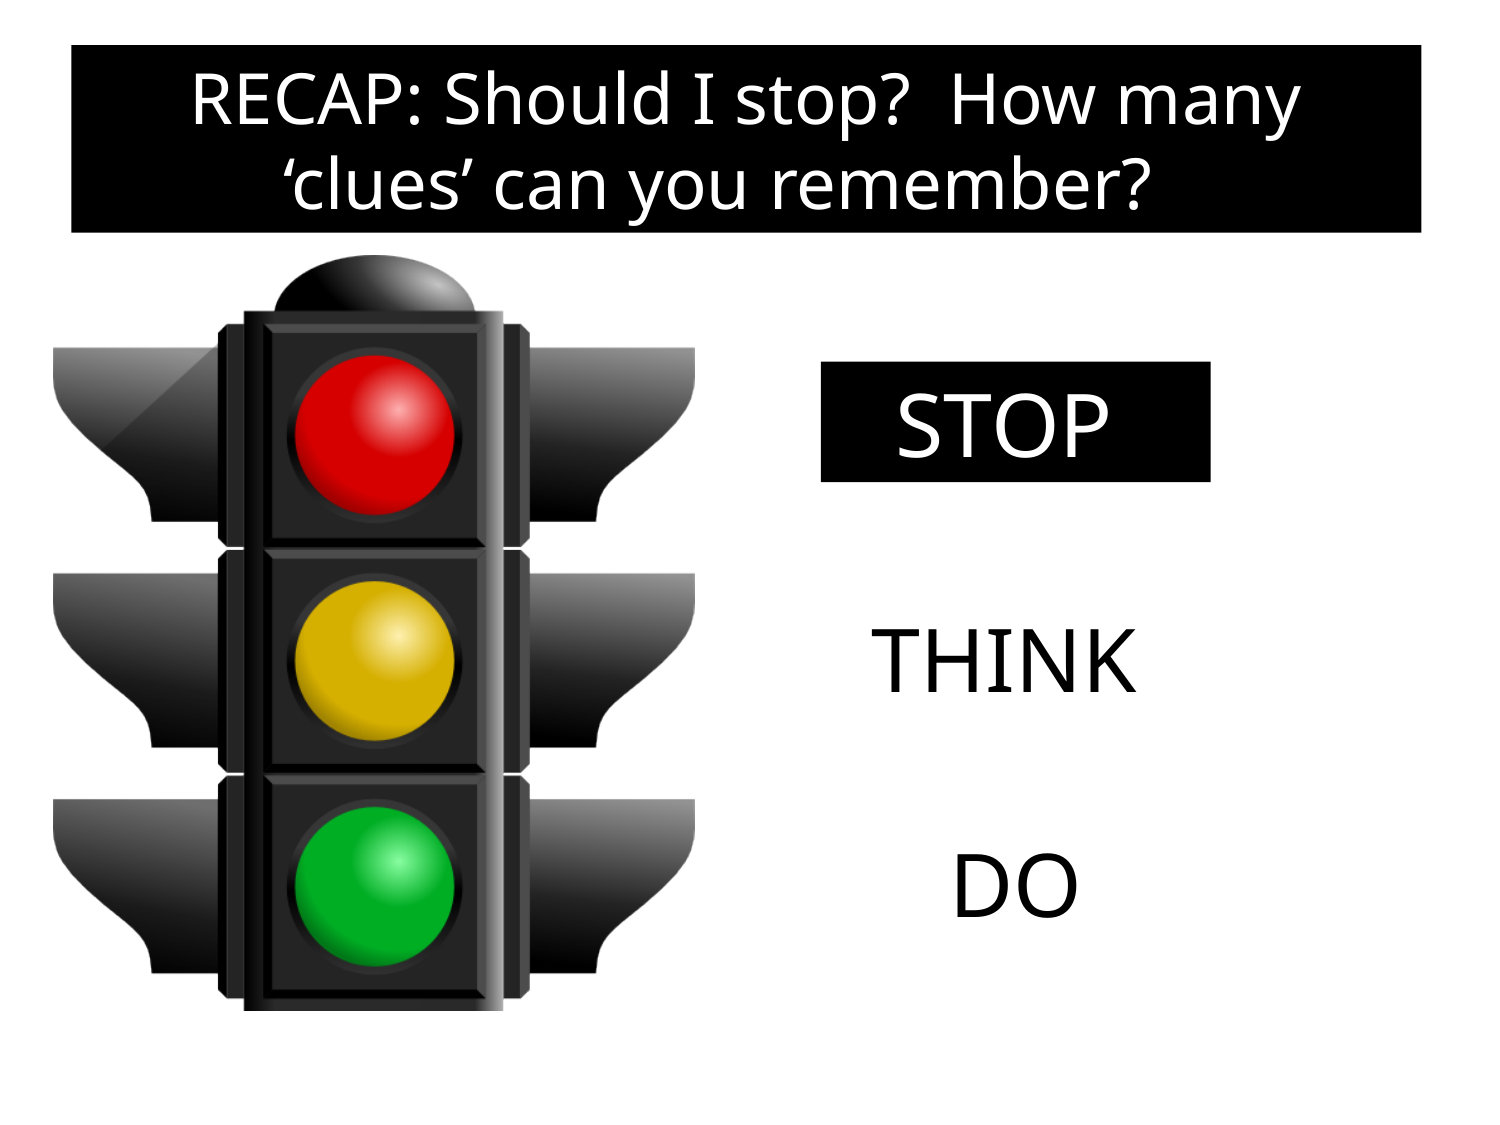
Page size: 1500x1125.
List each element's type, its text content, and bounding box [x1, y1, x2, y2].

text_box DO [820, 822, 1211, 943]
text_box RECAP: Should I stop? How many ‘clues’ can you remember? [71, 45, 1422, 233]
picture [52, 255, 696, 1011]
text_box STOP [820, 361, 1211, 483]
text_box THINK [820, 596, 1211, 718]
